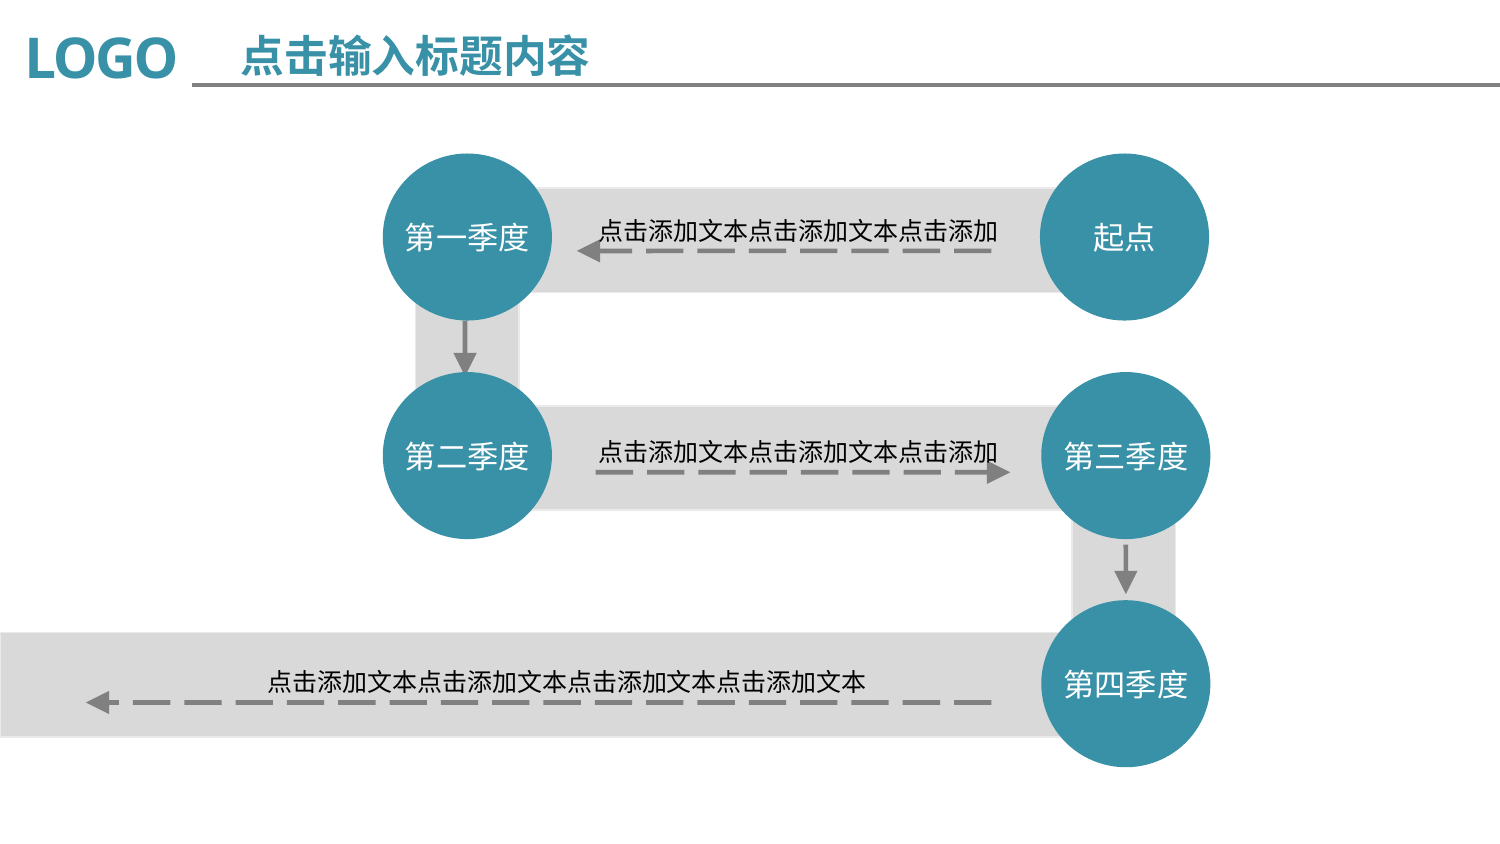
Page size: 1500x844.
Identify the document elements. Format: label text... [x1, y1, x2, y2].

text_box 第三季度 [1041, 372, 1211, 540]
text_box [415, 304, 520, 389]
text_box [1071, 520, 1176, 619]
text_box [531, 188, 1060, 293]
text_box [576, 249, 607, 262]
text_box 点击输入标题内容 [213, 21, 618, 89]
text_box 点击添加文本点击添加文本点击添加 [579, 416, 1017, 472]
text_box 点击添加文本点击添加文本点击添加文本点击添加文本 [143, 646, 992, 703]
text_box [454, 355, 476, 372]
text_box 点击添加文本点击添加文本点击添加 [579, 194, 1017, 251]
text_box [1115, 562, 1137, 595]
text_box [533, 406, 1060, 510]
text_box [980, 472, 1011, 483]
text_box [85, 692, 117, 713]
text_box 第一季度 [382, 153, 552, 321]
text_box 第二季度 [382, 372, 552, 540]
text_box [0, 632, 1060, 738]
text_box 起点 [1039, 153, 1210, 321]
text_box 第四季度 [1041, 600, 1211, 768]
